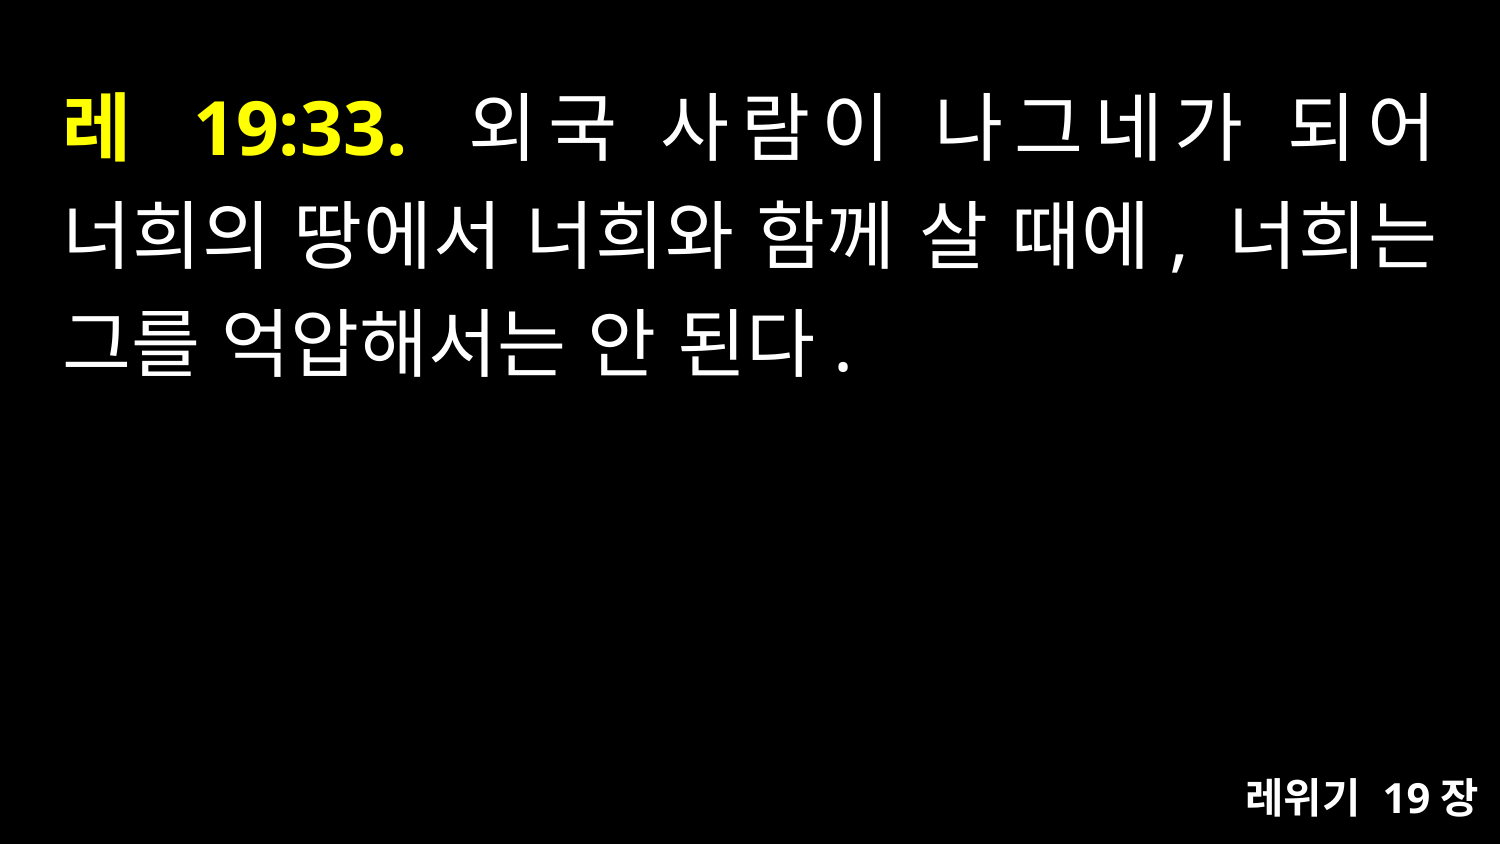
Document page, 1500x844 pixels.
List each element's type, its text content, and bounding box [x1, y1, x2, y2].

subtitle 레위기 19장 [916, 770, 1500, 844]
title 레 19:33. 외국 사람이 나그네가 되어 너희의 땅에서 너희와 함께 살 때에, 너희는 그를 억압해서는 안 된다. [0, 0, 1500, 844]
